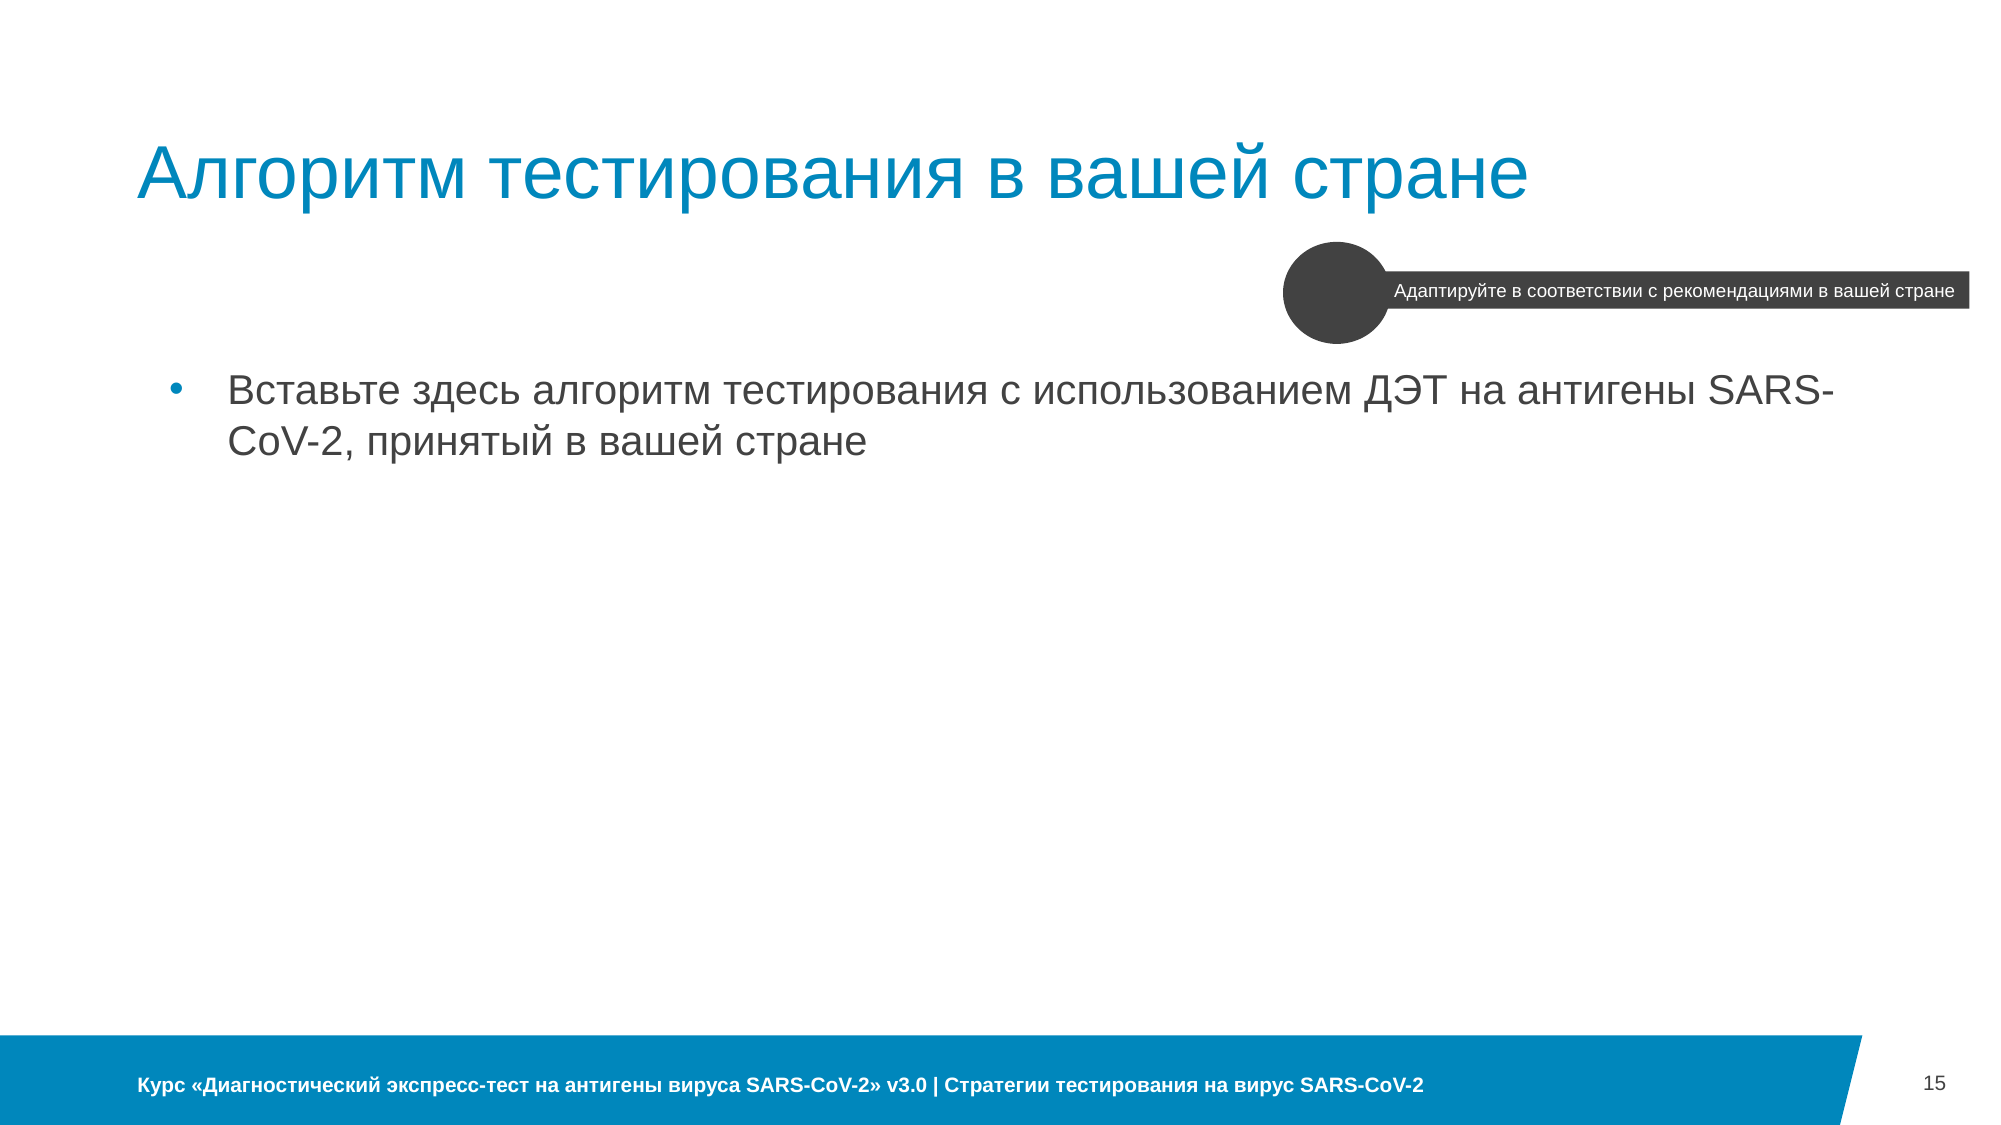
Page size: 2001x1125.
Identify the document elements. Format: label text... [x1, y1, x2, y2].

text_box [1284, 243, 1970, 343]
slide_number 15 [1862, 1035, 1947, 1125]
title Алгоритм тестирования в вашей стране [137, 59, 1863, 215]
list Вставьте здесь алгоритм тестирования с использованием ДЭТ на антигены SARS-CoV-2, принятый в вашей стране [137, 284, 1863, 1014]
footer Курс «Диагностический экспресс-тест на антигены вируса SARS-CoV-2» v3.0 | Стратегии тестирования на вирус SARS-CoV-2 [137, 1042, 1588, 1125]
